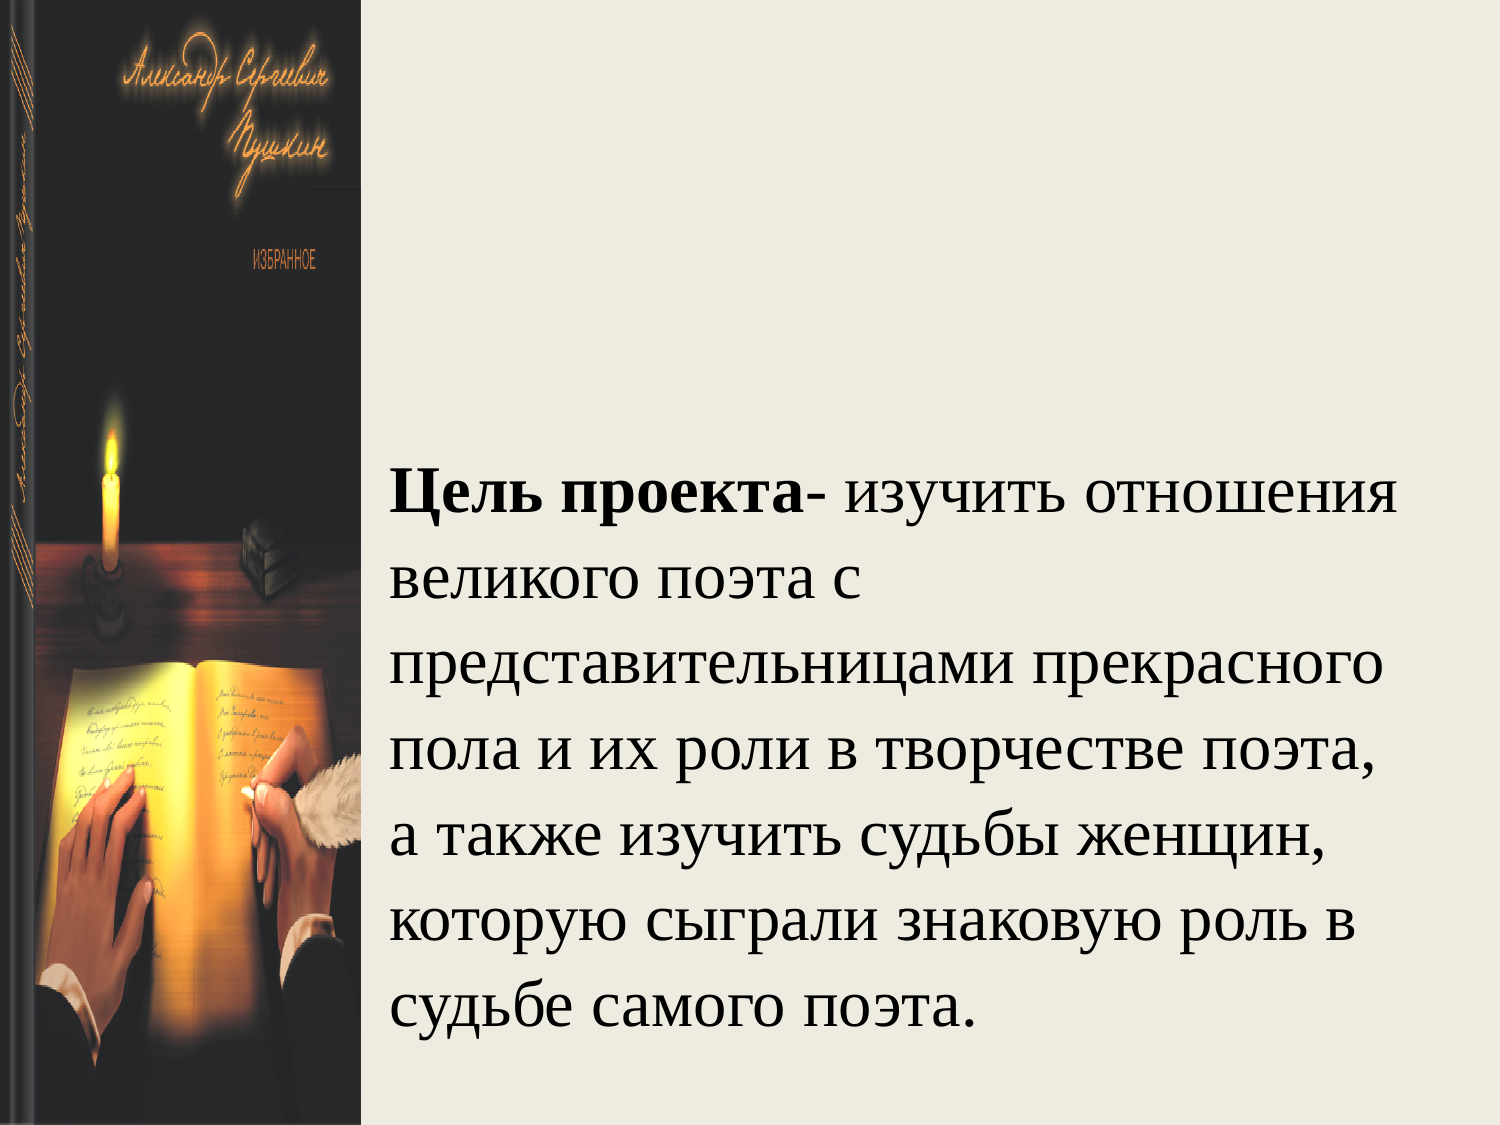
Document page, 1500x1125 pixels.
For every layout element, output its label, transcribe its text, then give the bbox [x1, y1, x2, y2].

picture [0, 0, 361, 1125]
text_box Цель проекта- изучить отношения великого поэта с представительницами прекрасного пола и их роли в творчестве поэта, а также изучить судьбы женщин, которую сыграли знаковую роль в судьбе самого поэта. [375, 433, 1424, 1047]
title [386, 433, 1454, 1079]
